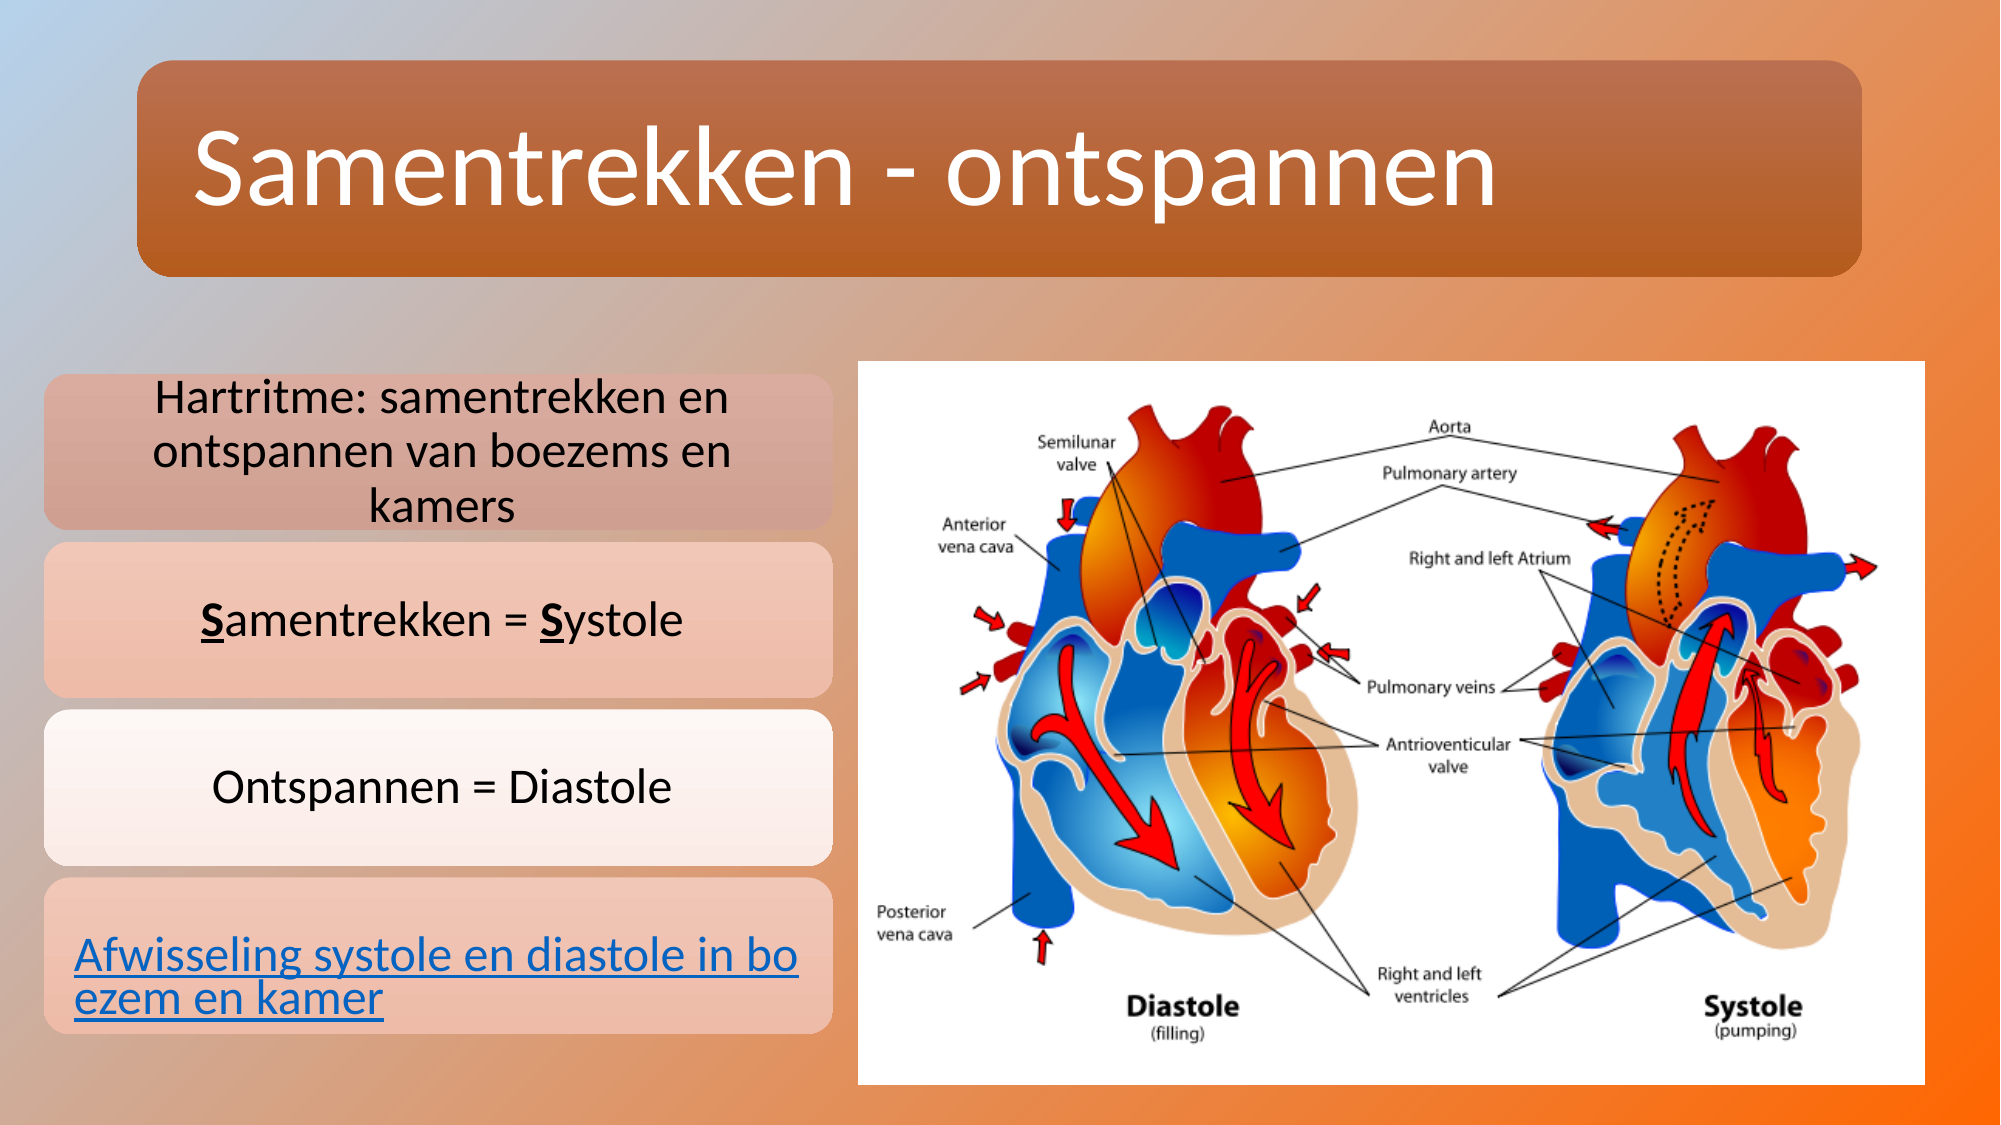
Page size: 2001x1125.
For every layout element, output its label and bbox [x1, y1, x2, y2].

picture [858, 361, 1925, 1085]
text_box [137, 59, 1863, 278]
list [43, 299, 834, 1109]
